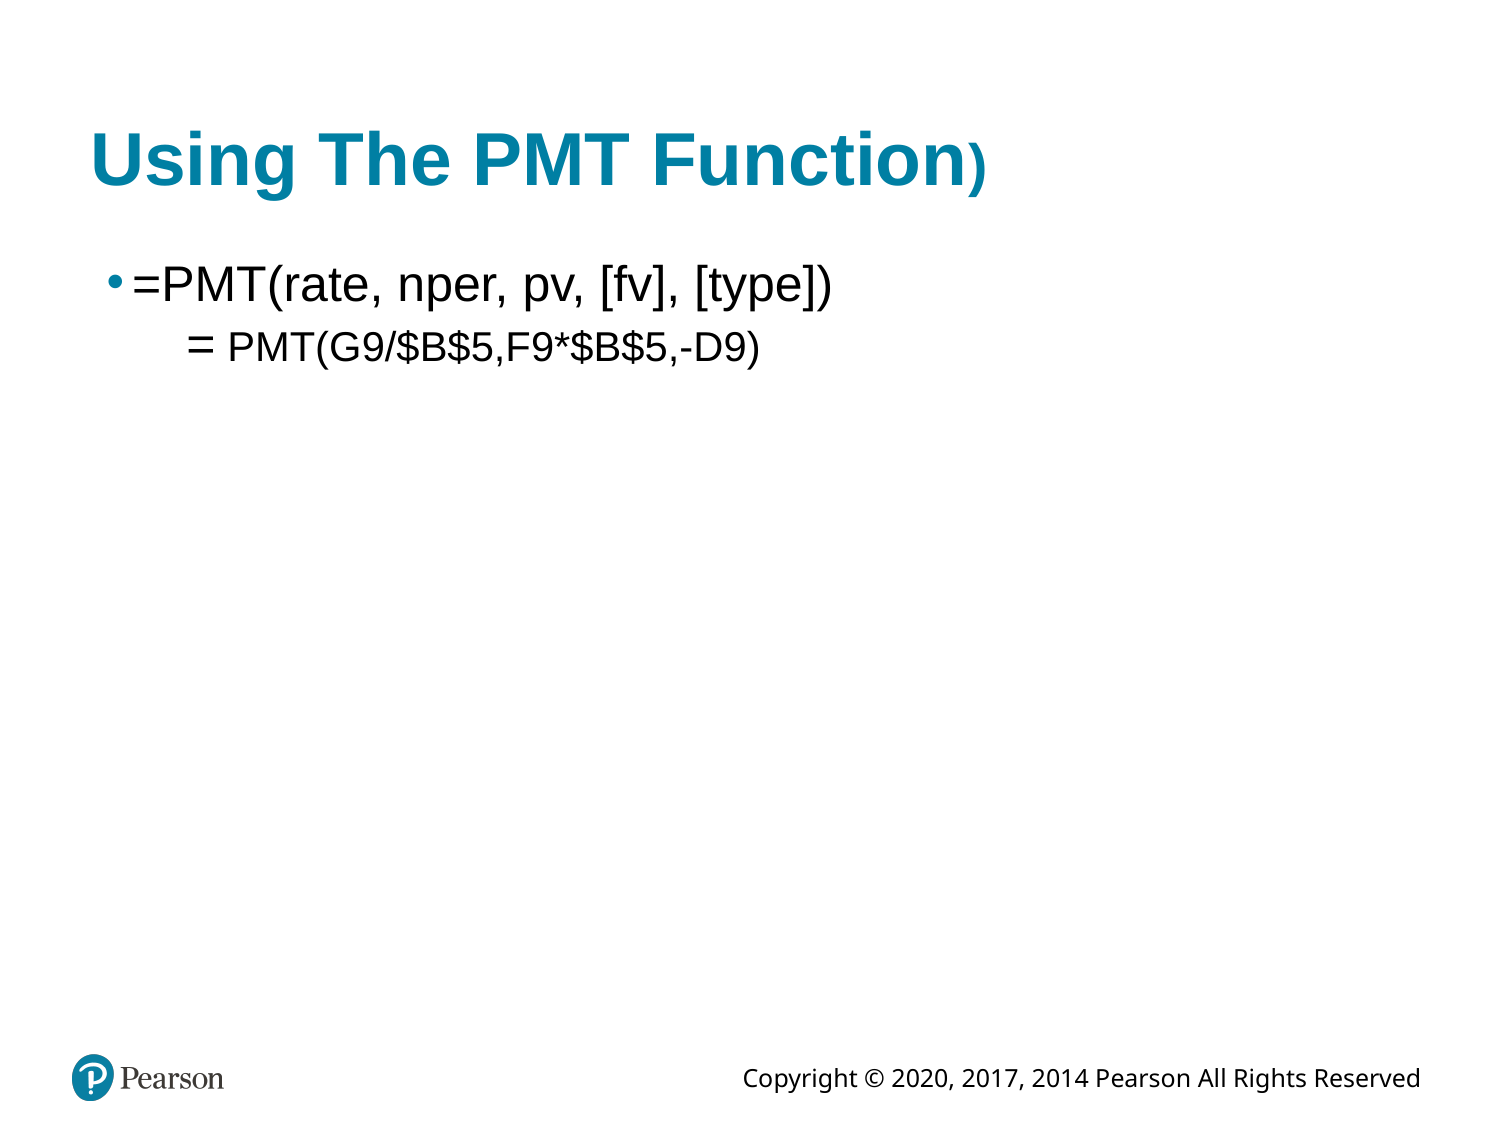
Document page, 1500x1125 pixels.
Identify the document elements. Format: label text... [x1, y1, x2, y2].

picture [98, 1054, 224, 1101]
picture [72, 1054, 88, 1070]
title Using The PMT Function) [75, 35, 1425, 216]
picture [80, 1063, 106, 1088]
list =PMT(rate, nper, pv, [fv], [type]) = PMT(G9/$B$5,F9*$B$5,-D9) [75, 236, 1426, 991]
picture [72, 1087, 83, 1101]
